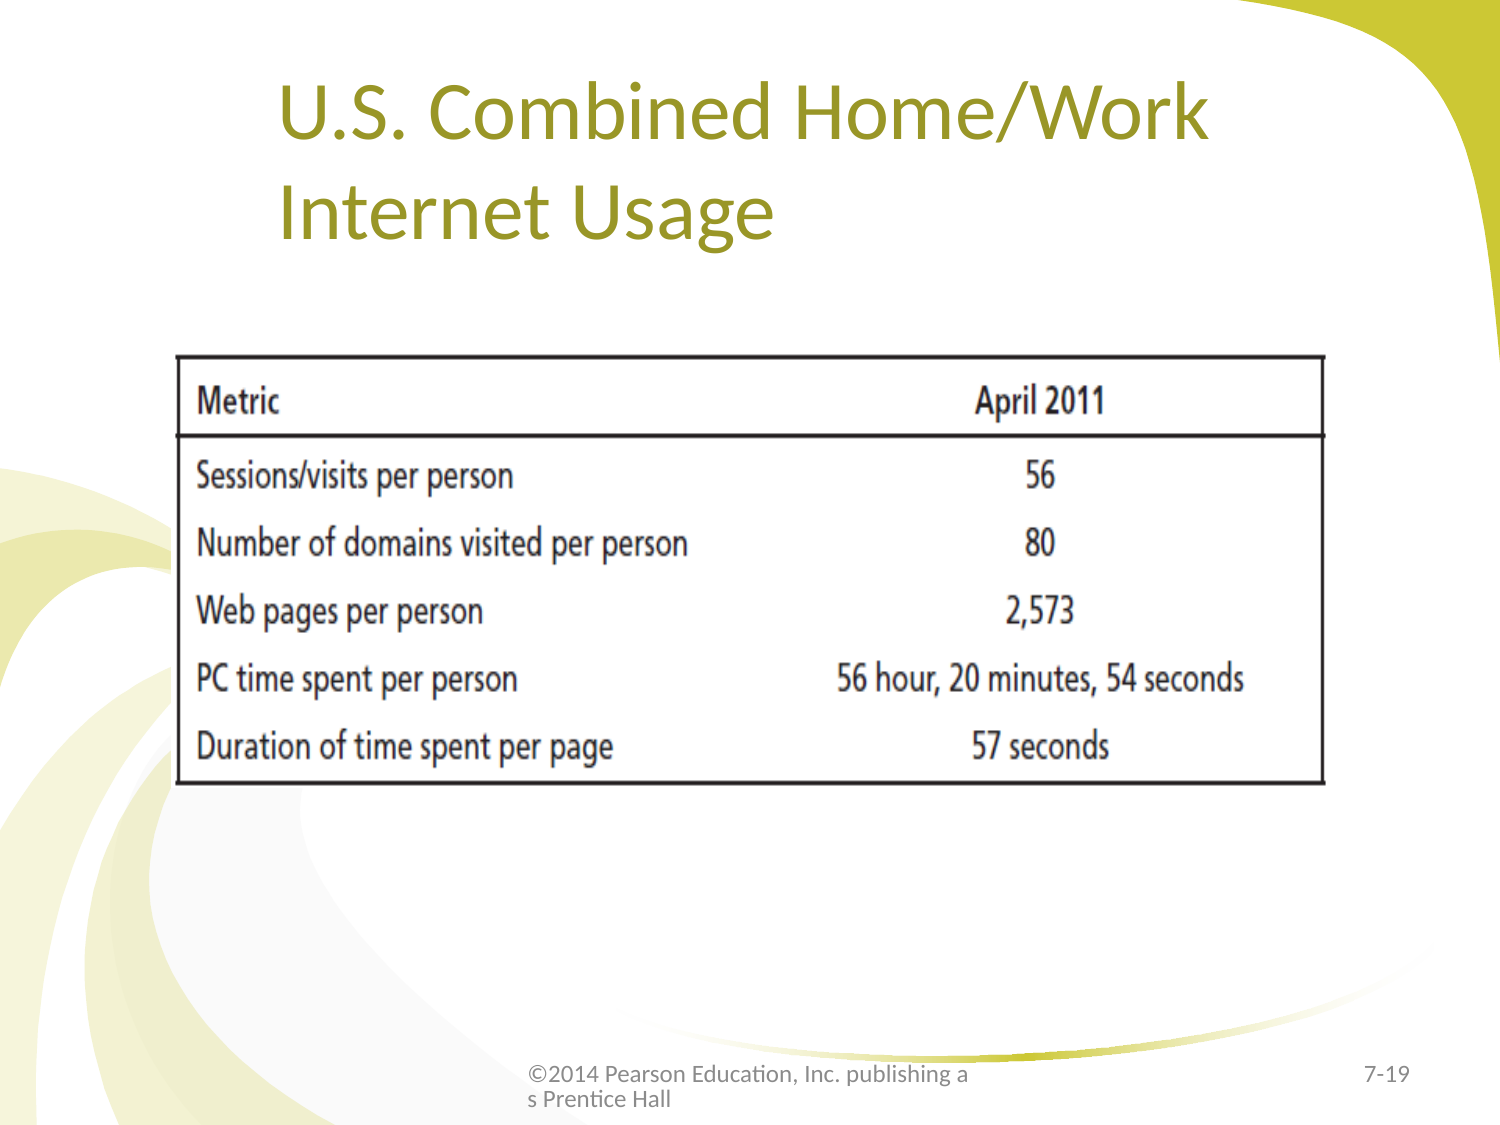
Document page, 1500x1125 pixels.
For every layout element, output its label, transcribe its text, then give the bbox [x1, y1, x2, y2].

title U.S. Combined Home/Work Internet Usage [262, 62, 1288, 250]
picture [170, 349, 1330, 788]
slide_number 7-19 [1074, 1042, 1425, 1103]
footer ©2014 Pearson Education, Inc. publishing as Prentice Hall [512, 1042, 988, 1103]
